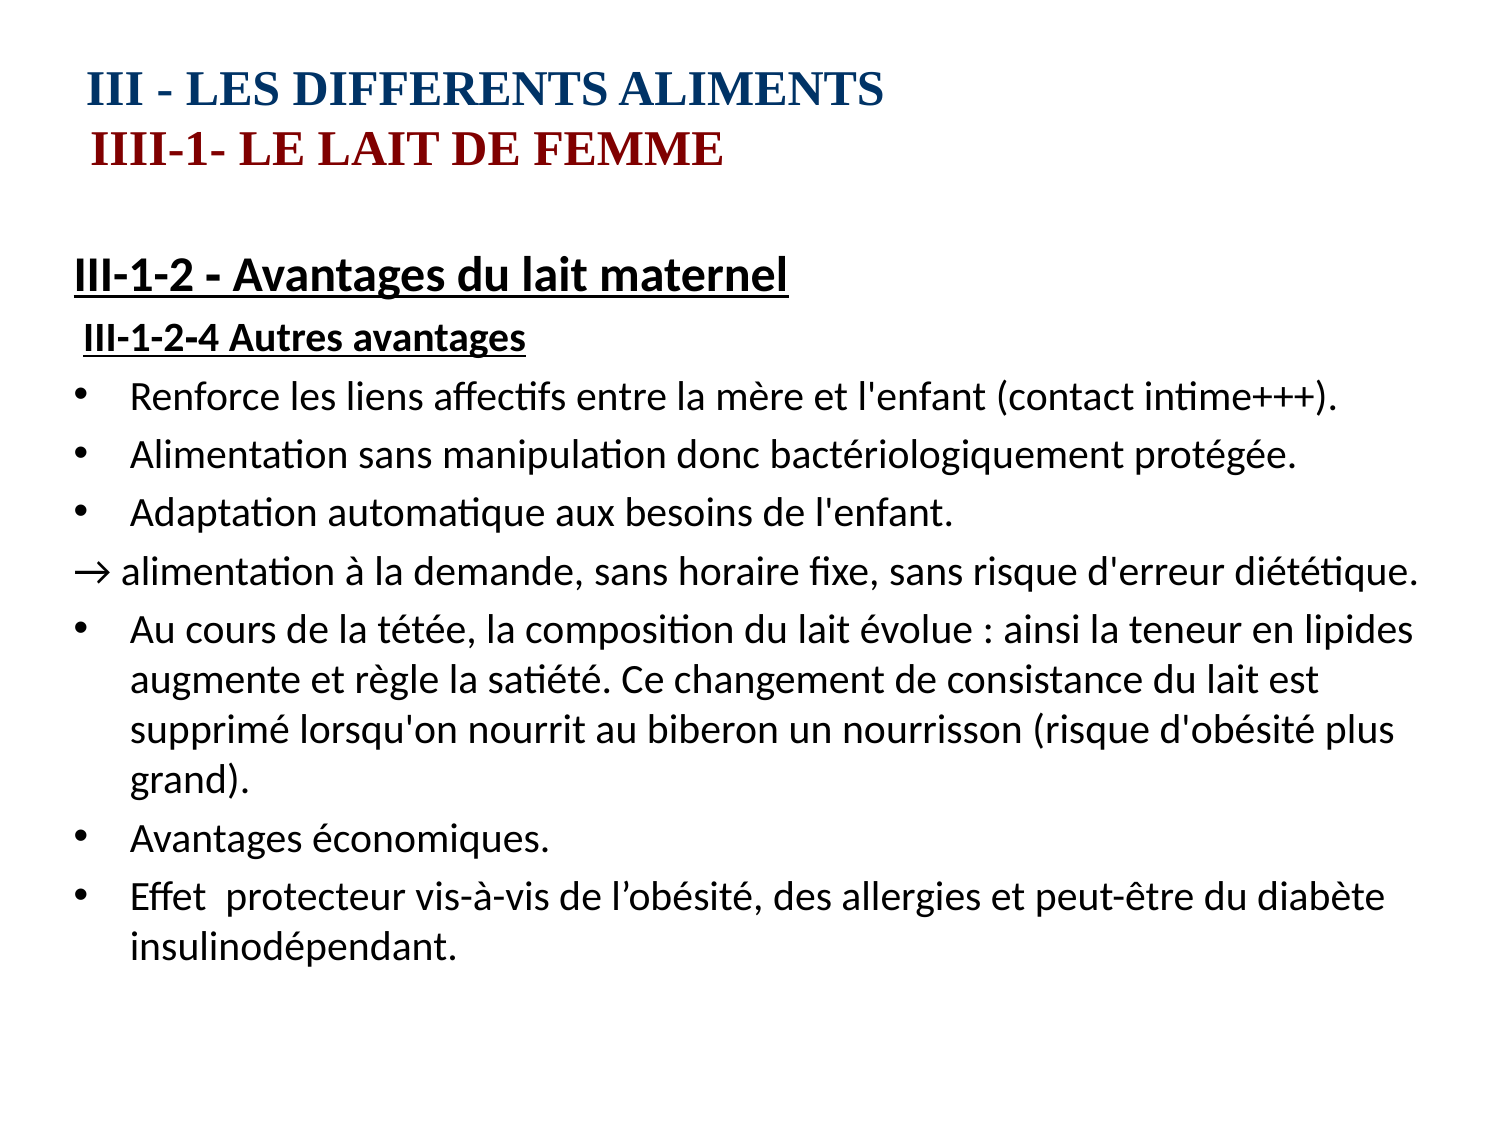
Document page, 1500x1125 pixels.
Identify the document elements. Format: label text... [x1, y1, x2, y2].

title III ‑ LES DIFFERENTS ALIMENTS IIII-1‑ LE LAIT DE FEMME [0, 105, 1351, 247]
list III-1-2 ‑ Avantages du lait maternel III-1-2‑4 Autres avantages Renforce les liens affectifs entre la mère et l'enfant (contact intime+++). Alimentation sans manipulation donc bactériologiquement protégée. Adaptation automatique aux besoins de l'enfant. → alimentation à la demande, sans horaire fixe, sans risque d'erreur diététique. Au cours de la tétée, la composition du lait évolue : ainsi la teneur en lipides augmente et règle la satiété. Ce changement de consistance du lait est supprimé lorsqu'on nourrit au biberon un nourrisson (risque d'obésité plus grand). Avantages économiques. Effet protecteur vis-à-vis de l’obésité, des allergies et peut-être du diabète insulinodépendant. [58, 234, 1454, 997]
